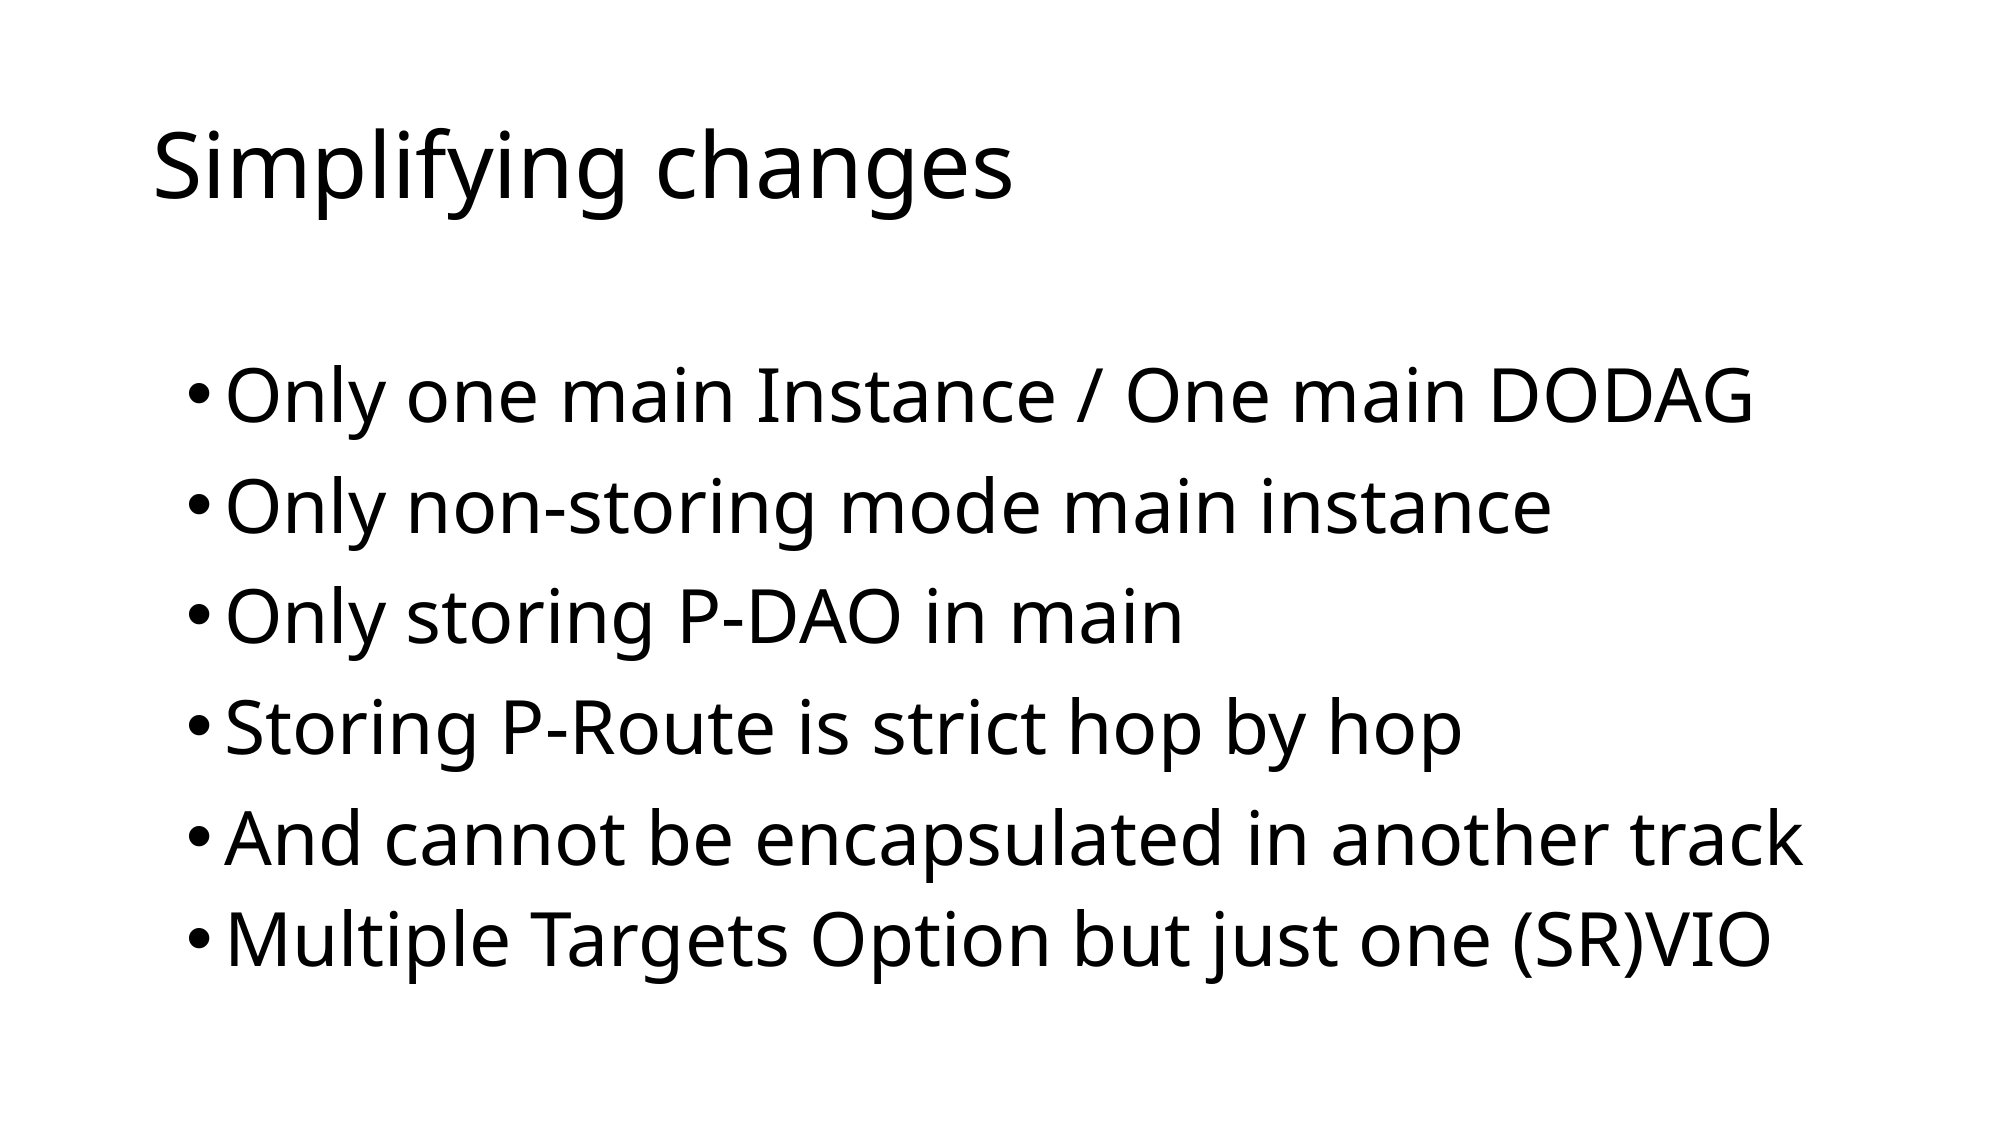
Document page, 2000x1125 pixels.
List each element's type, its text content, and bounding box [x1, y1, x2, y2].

title Simplifying changes [137, 59, 1862, 278]
text_box Only one main Instance / One main DODAG Only non-storing mode main instance Only storing P-DAO in main Storing P-Route is strict hop by hop And cannot be encapsulated in another track Multiple Targets Option but just one (SR)VIO [171, 263, 1863, 1066]
